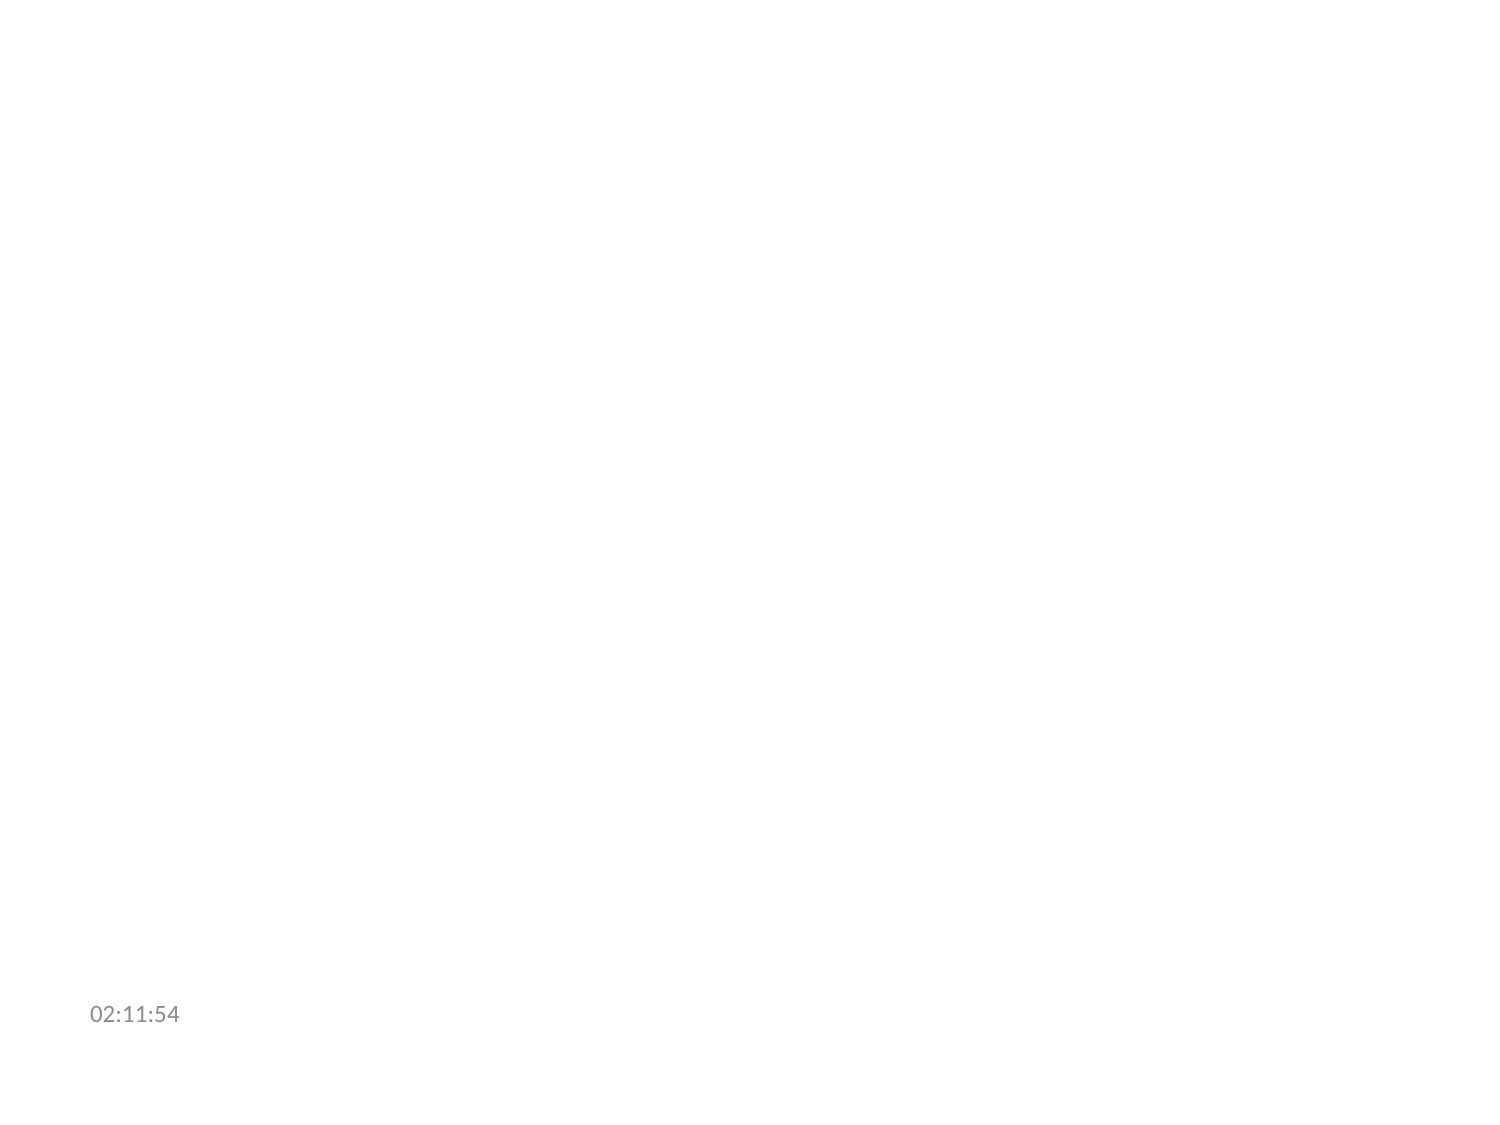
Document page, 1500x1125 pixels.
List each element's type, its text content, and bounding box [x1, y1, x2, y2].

text_box 15:35:09 [75, 982, 425, 1043]
